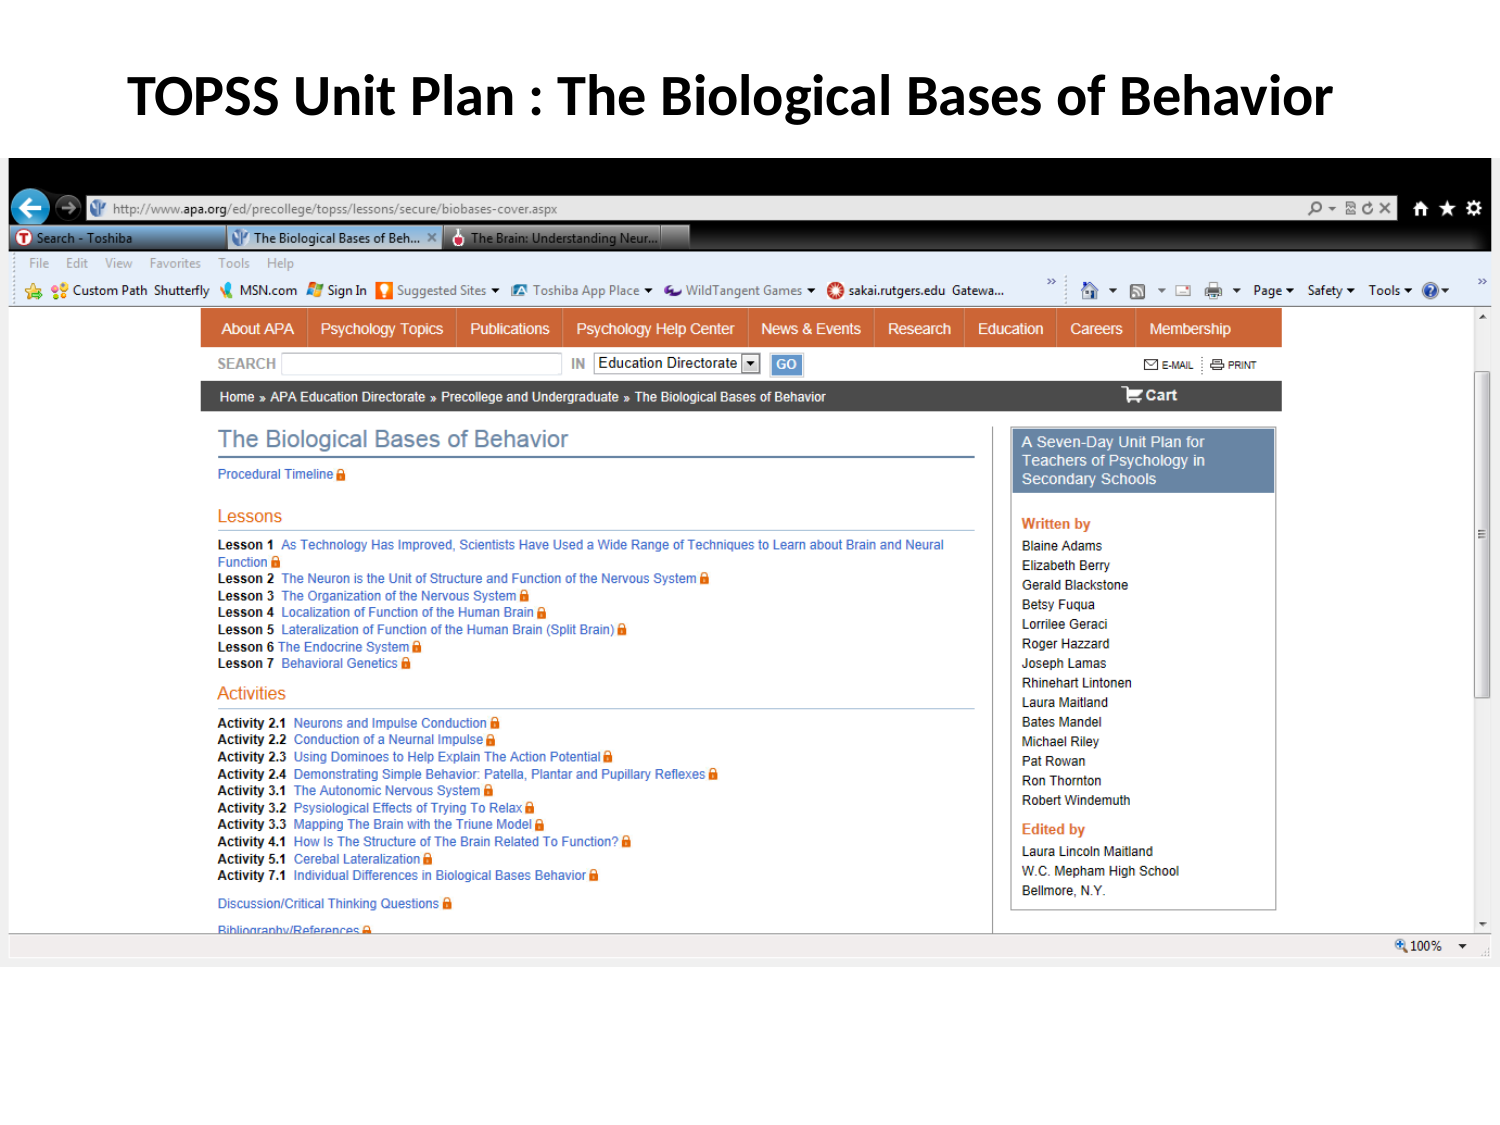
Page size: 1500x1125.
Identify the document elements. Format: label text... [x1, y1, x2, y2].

picture [0, 158, 1500, 967]
text_box TOPSS Unit Plan : The Biological Bases of Behavior [112, 50, 1463, 135]
